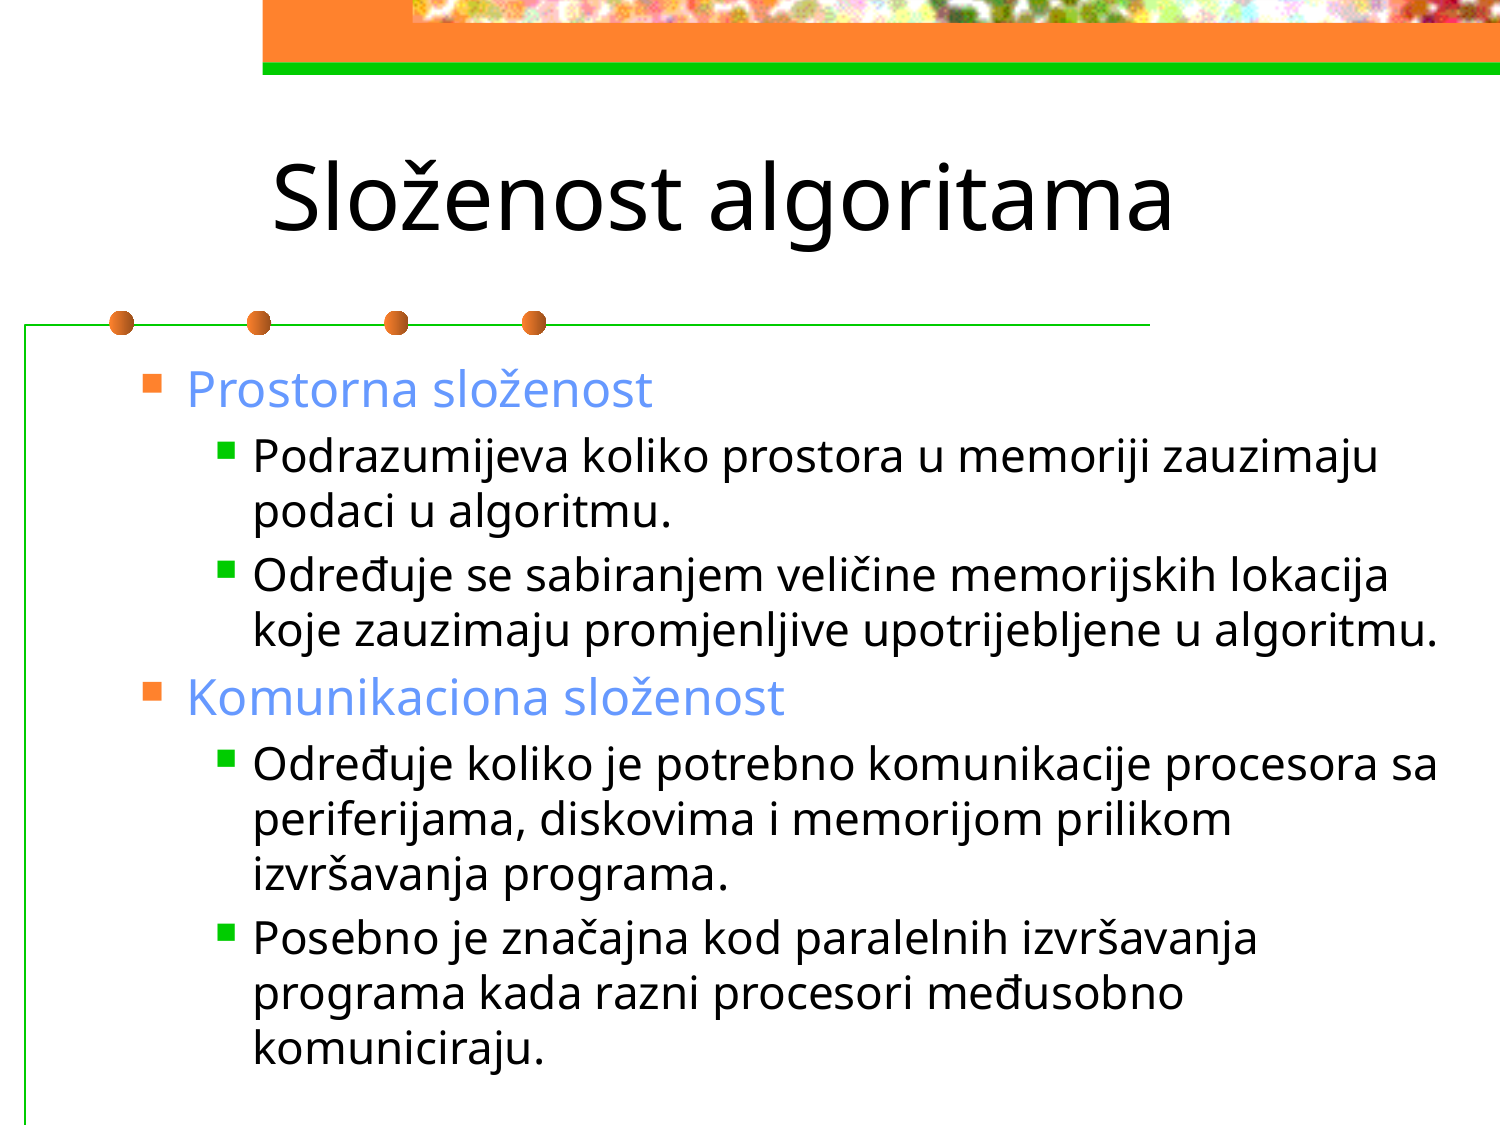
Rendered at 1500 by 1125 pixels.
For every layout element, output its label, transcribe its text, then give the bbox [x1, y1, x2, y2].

list Prostorna složenost Podrazumijeva koliko prostora u memoriji zauzimaju podaci u algoritmu. Određuje se sabiranjem veličine memorijskih lokacija koje zauzimaju promjenljive upotrijebljene u algoritmu. Komunikaciona složenost Određuje koliko je potrebno komunikacije procesora sa periferijama, diskovima i memorijom prilikom izvršavanja programa. Posebno je značajna kod paralelnih izvršavanja programa kada razni procesori međusobno komuniciraju. [50, 350, 1488, 1025]
title Složenost algoritama [87, 99, 1363, 288]
picture [412, 0, 1500, 23]
